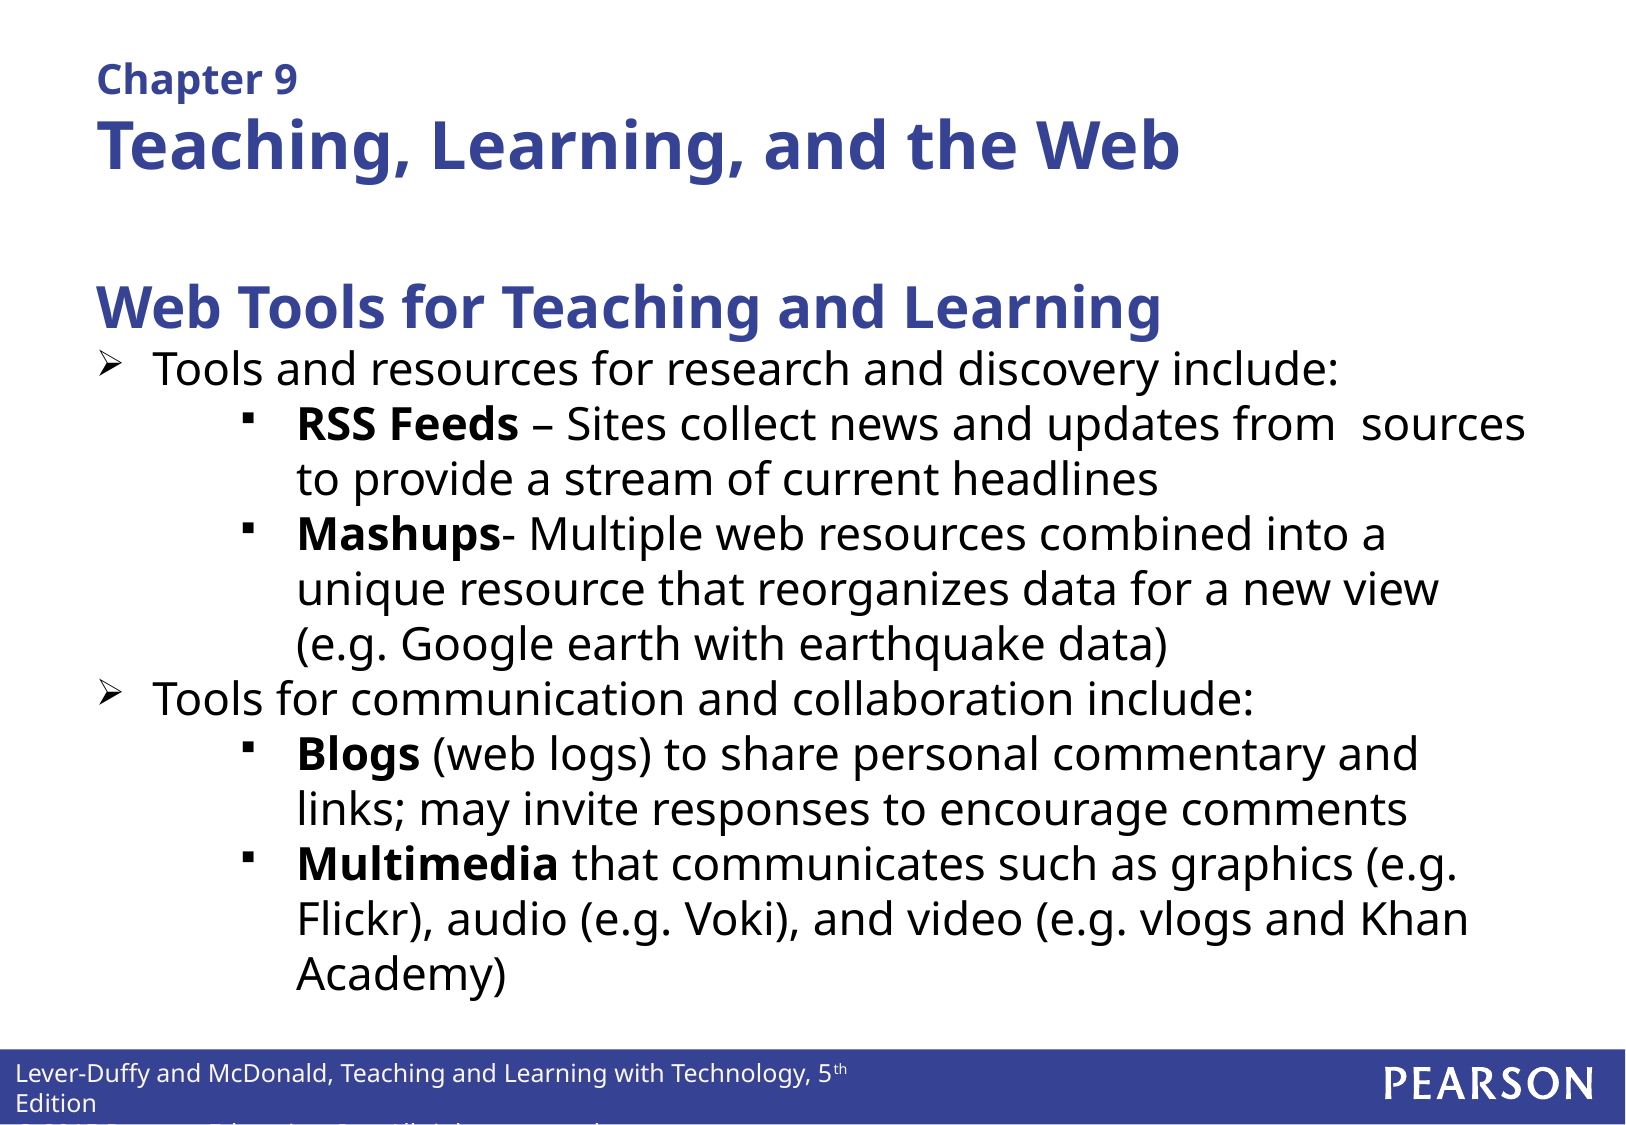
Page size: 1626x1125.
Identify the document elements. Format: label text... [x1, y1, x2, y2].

title Chapter 9 Teaching, Learning, and the Web [81, 45, 1544, 233]
list Web Tools for Teaching and Learning Tools and resources for research and discovery include: RSS Feeds – Sites collect news and updates from sources to provide a stream of current headlines Mashups- Multiple web resources combined into a unique resource that reorganizes data for a new view (e.g. Google earth with earthquake data) Tools for communication and collaboration include: Blogs (web logs) to share personal commentary and links; may invite responses to encourage comments Multimedia that communicates such as graphics (e.g. Flickr), audio (e.g. Voki), and video (e.g. vlogs and Khan Academy) [81, 262, 1544, 1005]
